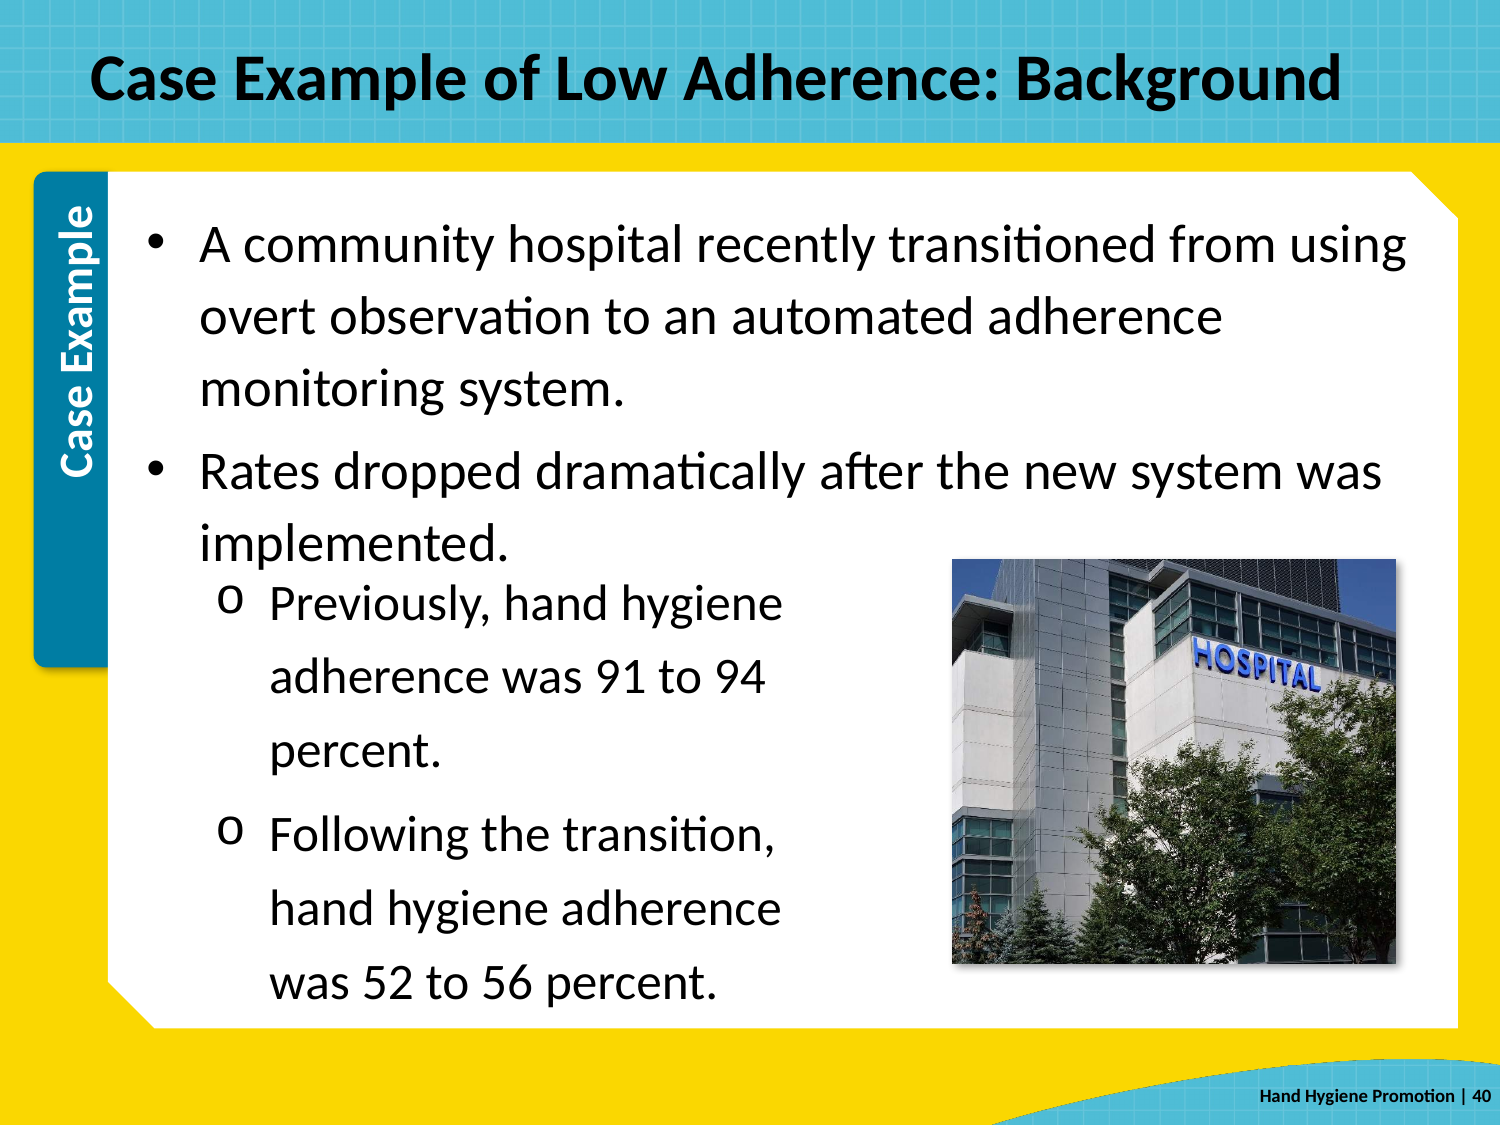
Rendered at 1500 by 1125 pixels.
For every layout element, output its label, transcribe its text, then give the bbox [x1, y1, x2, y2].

list Previously, hand hygiene adherence was 91 to 94 percent. Following the transition, hand hygiene adherence was 52 to 56 percent. [131, 548, 870, 1027]
slide_number | 40 [1455, 1065, 1500, 1125]
list A community hospital recently transitioned from using overt observation to an automated adherence monitoring system. Rates dropped dramatically after the new system was implemented. [131, 193, 1439, 582]
title Case Example of Low Adherence: Background [75, 0, 1474, 150]
picture [0, 0, 1500, 1125]
